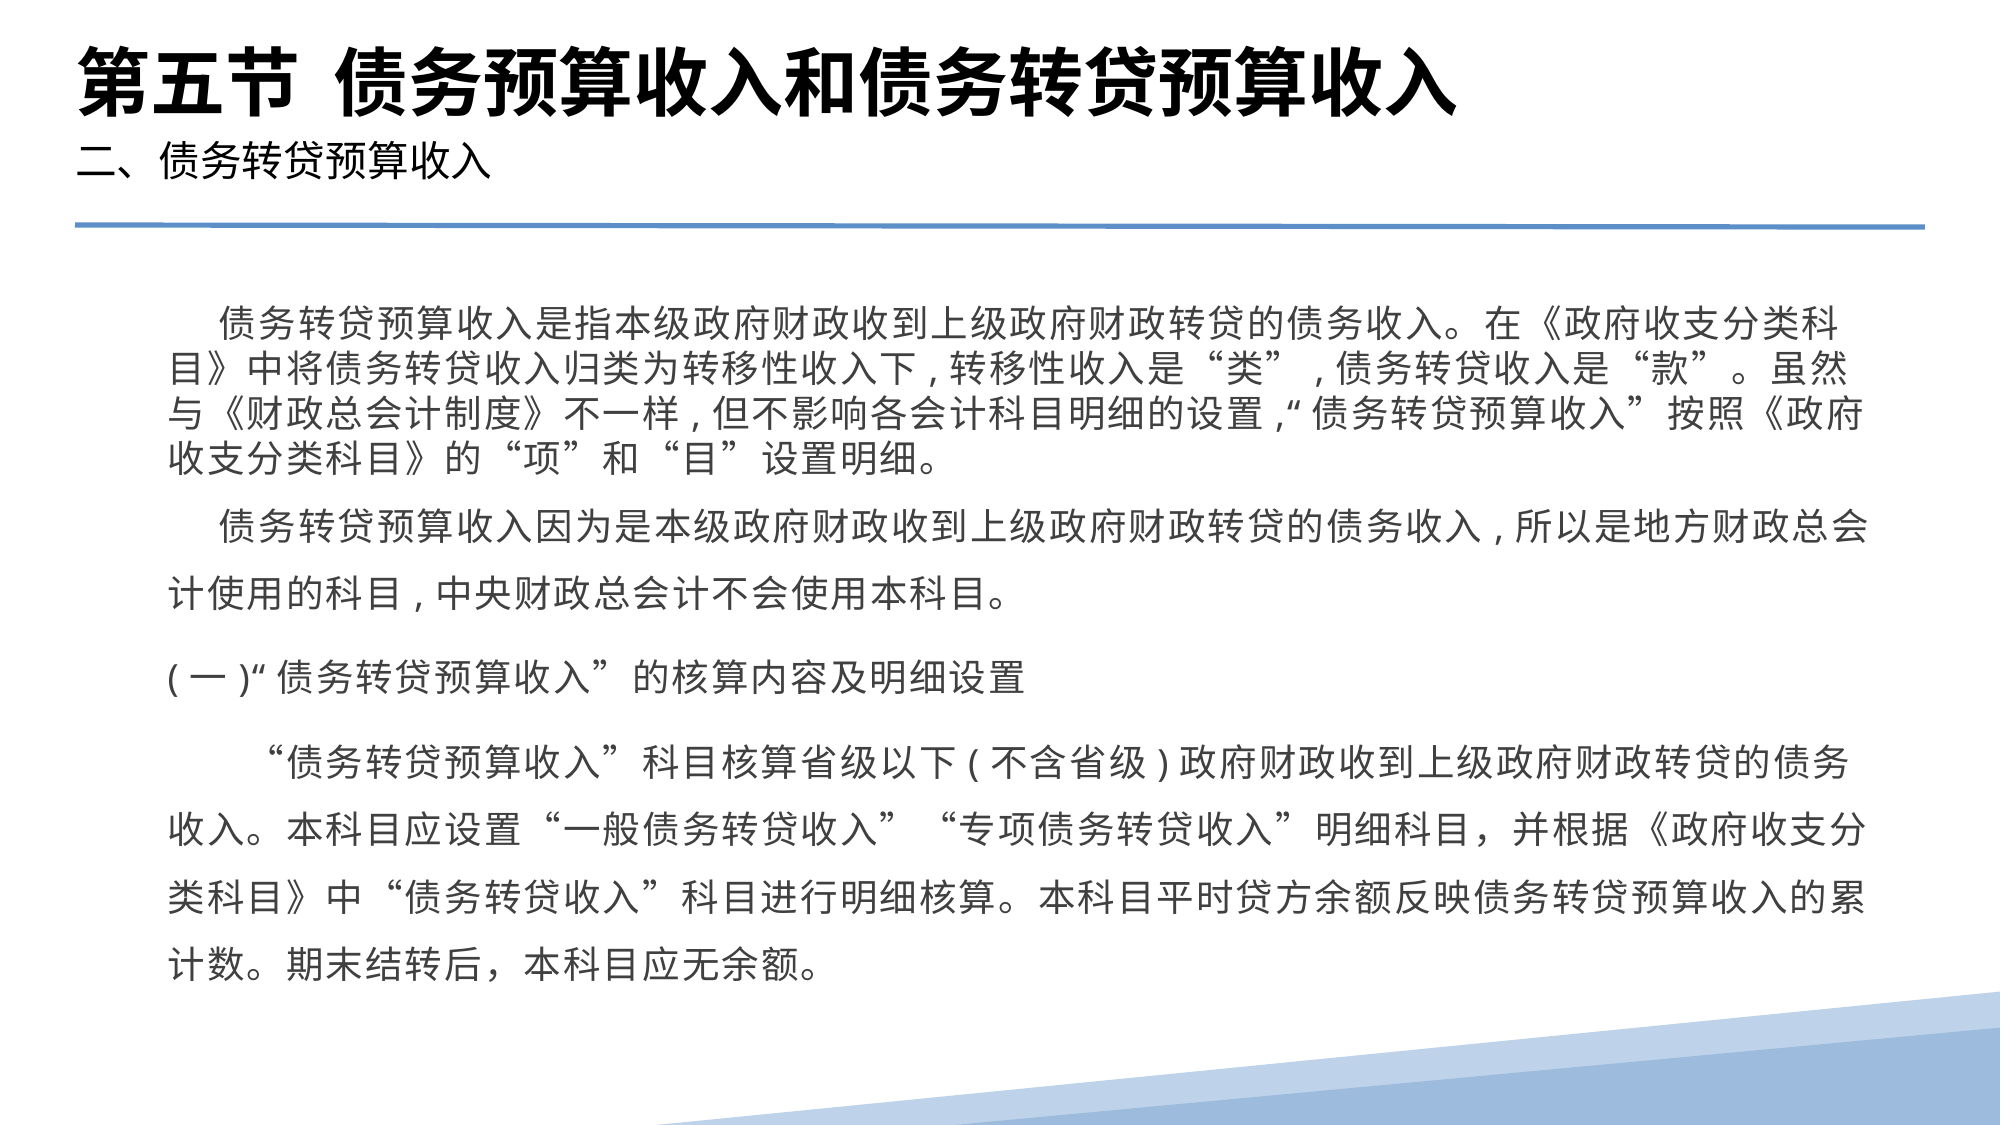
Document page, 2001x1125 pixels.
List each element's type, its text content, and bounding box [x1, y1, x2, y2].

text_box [74, 224, 1925, 228]
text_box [656, 991, 2000, 1125]
text_box 债务转贷预算收入是指本级政府财政收到上级政府财政转贷的债务收入。在《政府收支分类科目》中将债务转贷收入归类为转移性收入下,转移性收入是“类”,债务转贷收入是“款”。虽然与《财政总会计制度》不一样,但不影响各会计科目明细的设置,“债务转贷预算收入”按照《政府收支分类科目》的“项”和“目”设置明细。 债务转贷预算收入因为是本级政府财政收到上级政府财政转贷的债务收入,所以是地方财政总会计使用的科目,中央财政总会计不会使用本科目。 (一)“债务转贷预算收入”的核算内容及明细设置 “债务转贷预算收入”科目核算省级以下(不含省级)政府财政收到上级政府财政转贷的债务收入。本科目应设置“一般债务转贷收入”“专项债务转贷收入”明细科目，并根据《政府收支分类科目》中“债务转贷收入”科目进行明细核算。本科目平时贷方余额反映债务转贷预算收入的累计数。期末结转后，本科目应无余额。 [157, 251, 1896, 1035]
text_box 第五节 债务预算收入和债务转贷预算收入 [75, 24, 1925, 124]
text_box 二、债务转贷预算收入 [75, 124, 1925, 200]
